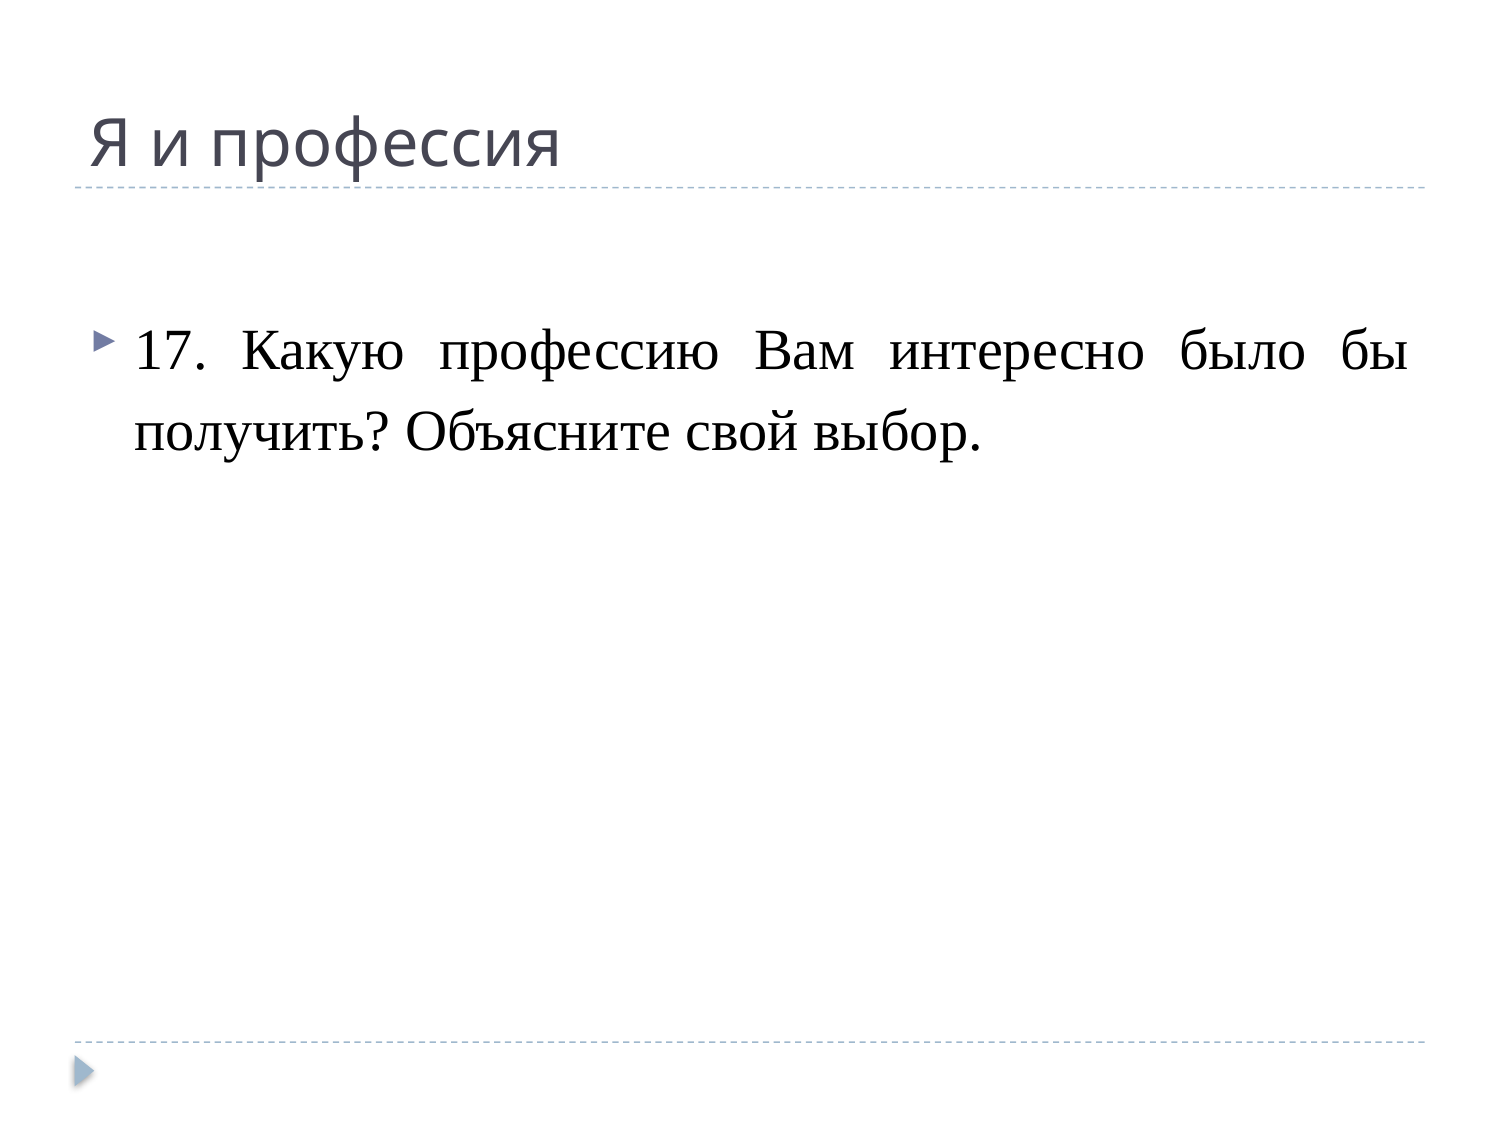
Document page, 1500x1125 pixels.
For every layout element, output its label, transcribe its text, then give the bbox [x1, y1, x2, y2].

list 17. Какую профессию Вам интересно было бы получить? Объясните свой выбор. [75, 200, 1425, 1010]
title Я и профессия [75, 24, 1425, 188]
